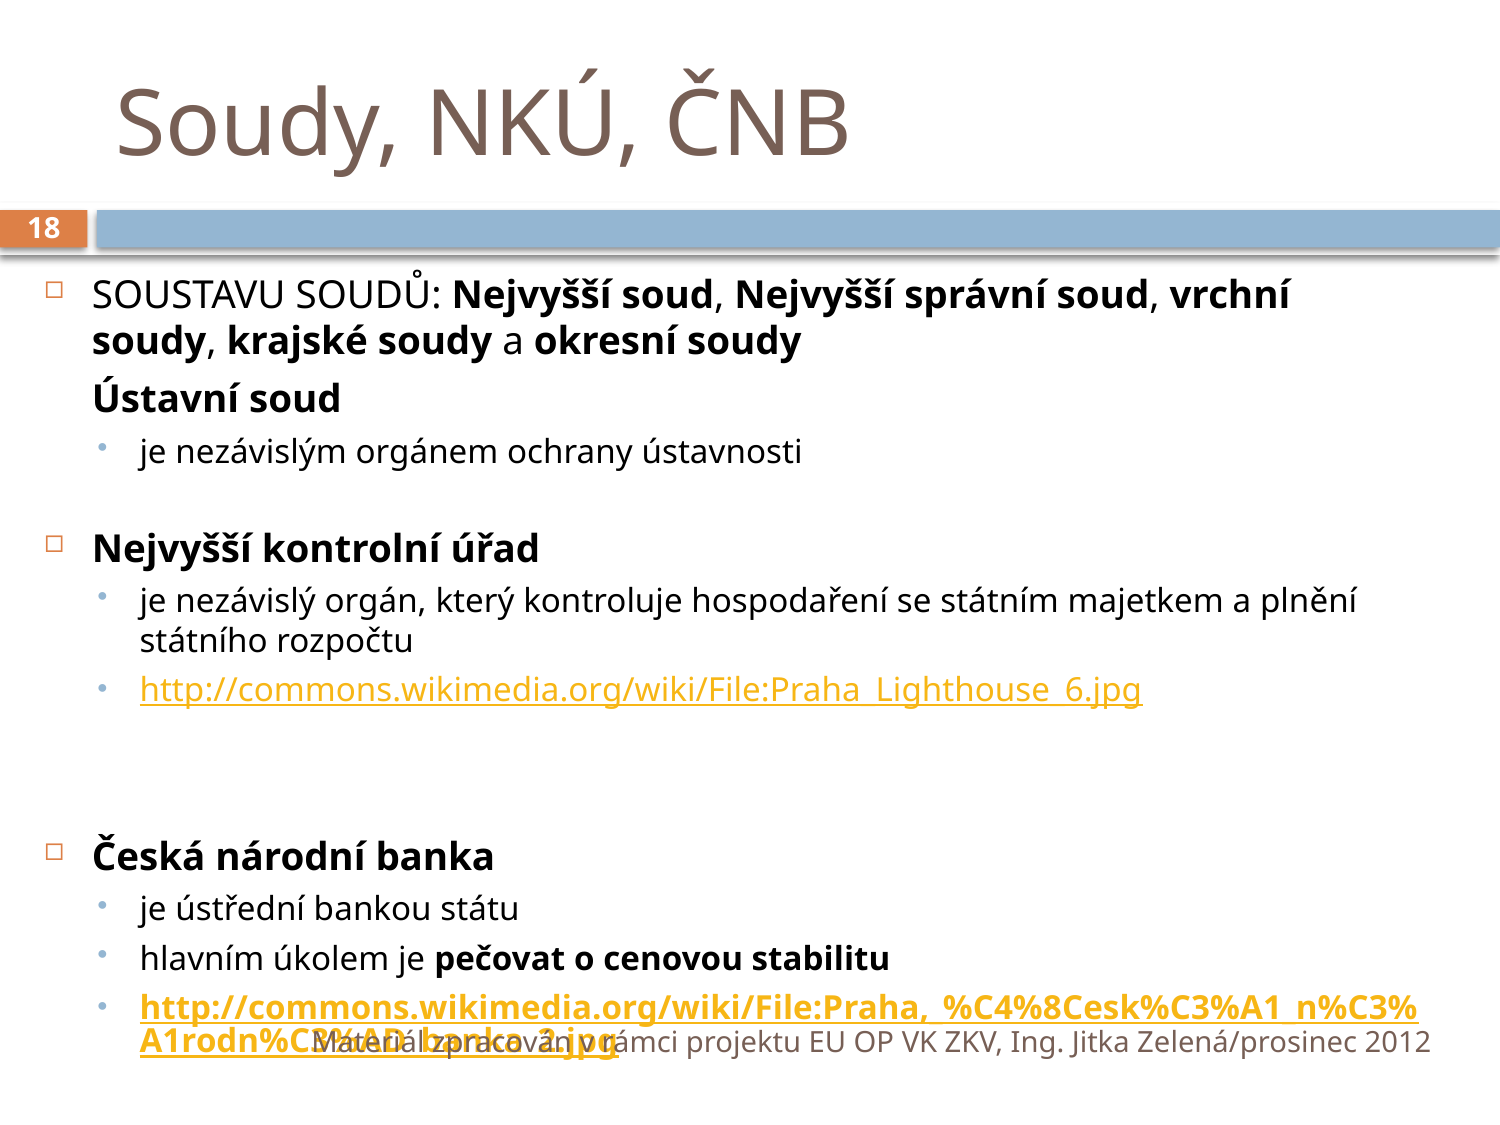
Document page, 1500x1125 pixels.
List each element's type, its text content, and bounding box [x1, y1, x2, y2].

title Soudy, NKÚ, ČNB [100, 37, 1438, 200]
list SOUSTAVU SOUDŮ: Nejvyšší soud, Nejvyšší správní soud, vrchní soudy, krajské soudy a okresní soudy Ústavní soud je nezávislým orgánem ochrany ústavnosti Nejvyšší kontrolní úřad je nezávislý orgán, který kontroluje hospodaření se státním majetkem a plnění státního rozpočtu http://commons.wikimedia.org/wiki/File:Praha_Lighthouse_6.jpg Česká národní banka je ústřední bankou státu hlavním úkolem je pečovat o cenovou stabilitu http://commons.wikimedia.org/wiki/File:Praha,_%C4%8Cesk%C3%A1_n%C3%A1rodn%C3%AD_banka_2.jpg [29, 262, 1438, 1047]
slide_number 18 [0, 208, 88, 249]
footer Materiál zpracován v rámci projektu EU OP VK ZKV, Ing. Jitka Zelená/prosinec 2012 [242, 1011, 1448, 1072]
